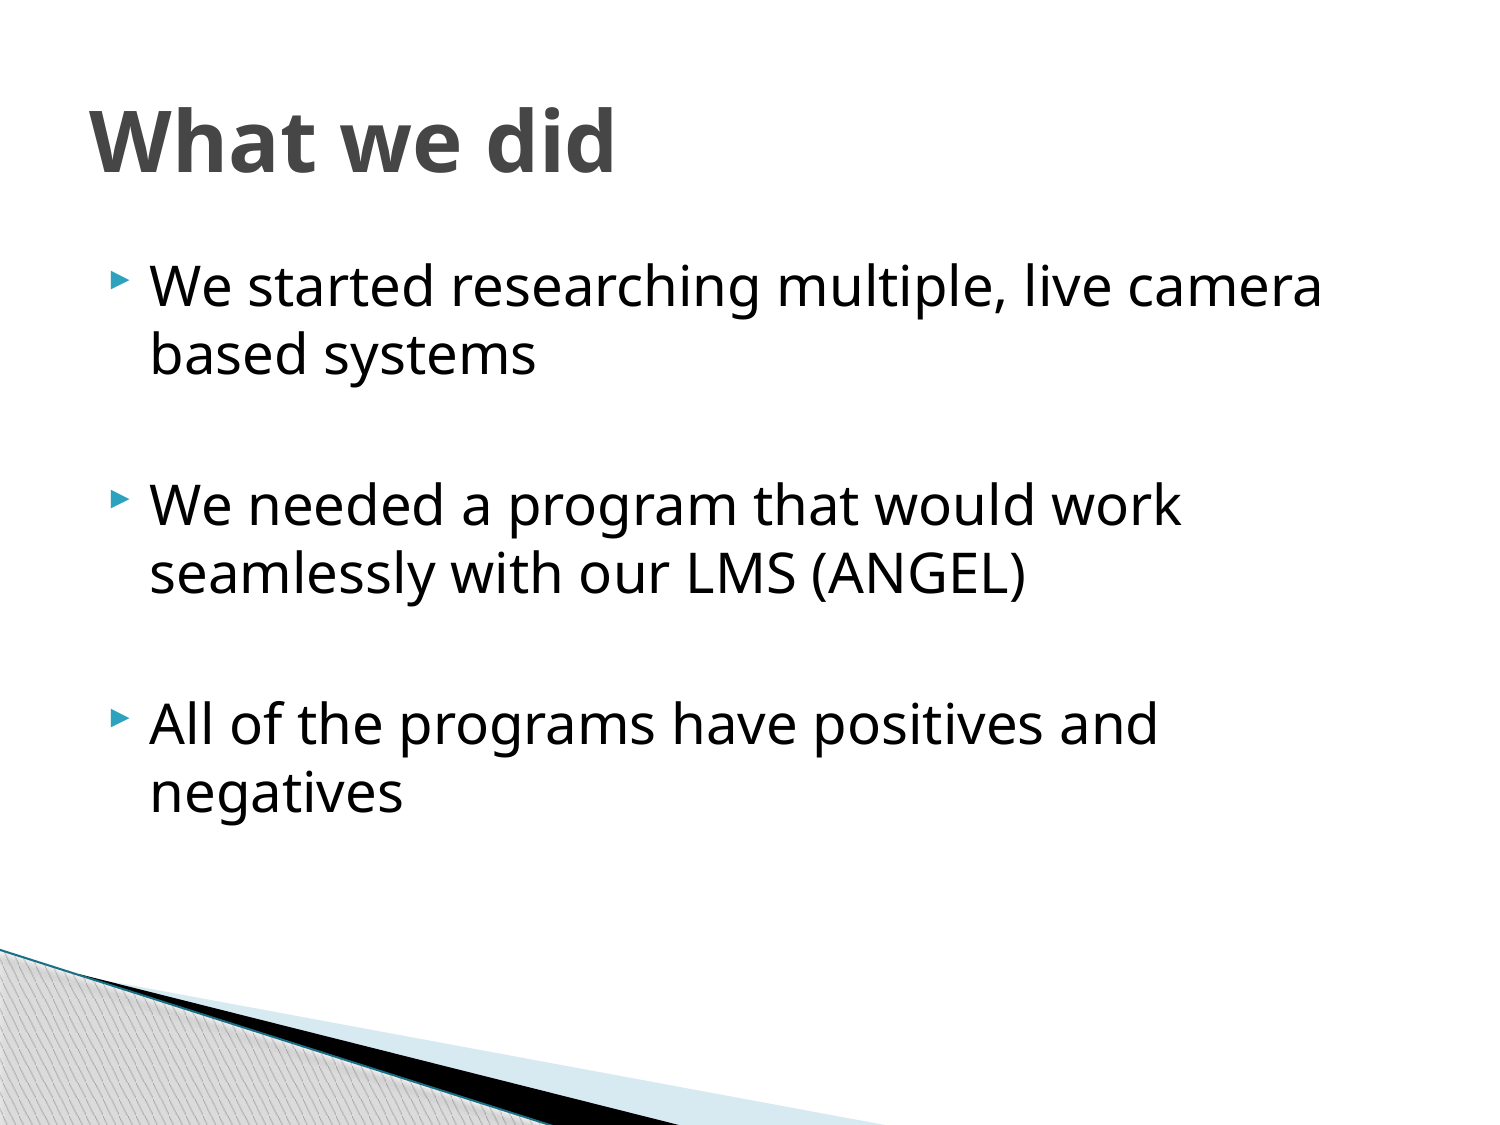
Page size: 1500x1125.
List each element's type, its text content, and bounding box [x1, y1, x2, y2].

list We started researching multiple, live camera based systems We needed a program that would work seamlessly with our LMS (ANGEL) All of the programs have positives and negatives [75, 243, 1425, 986]
title What we did [75, 45, 1425, 233]
